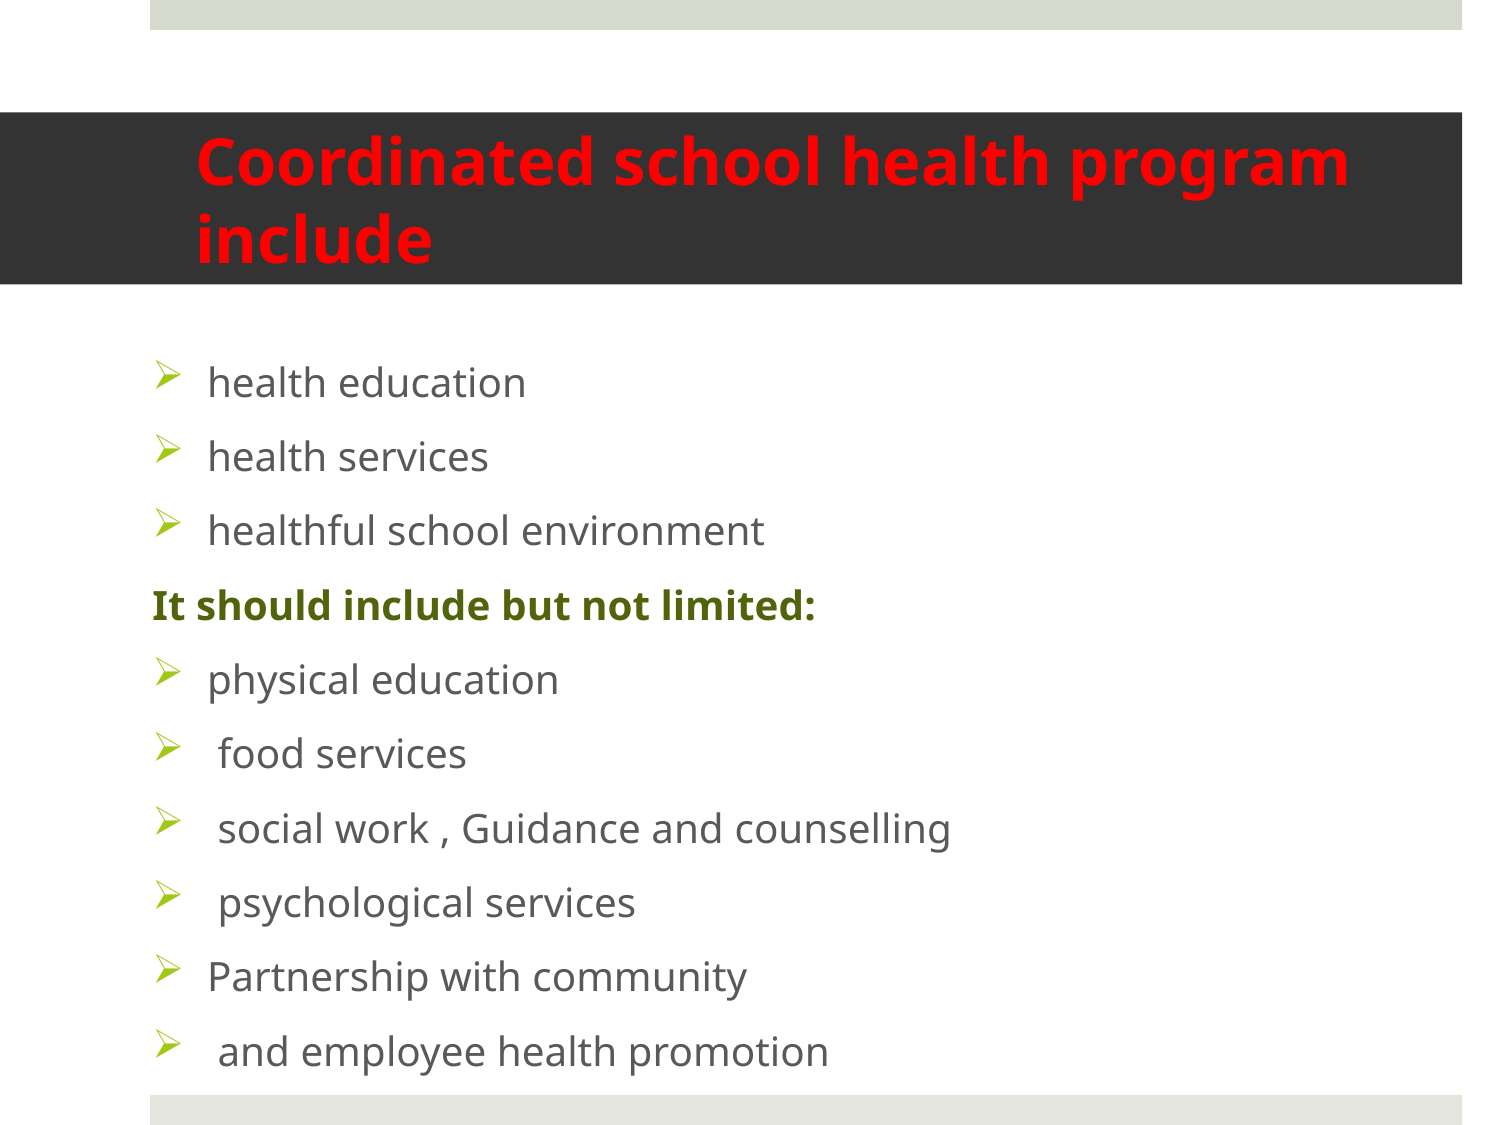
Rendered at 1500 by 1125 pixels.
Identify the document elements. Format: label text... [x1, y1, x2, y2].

list health education health services healthful school environment It should include but not limited: physical education food services social work , Guidance and counselling psychological services Partnership with community and employee health promotion [137, 362, 1450, 1088]
title Coordinated school health program include [0, 112, 1463, 285]
